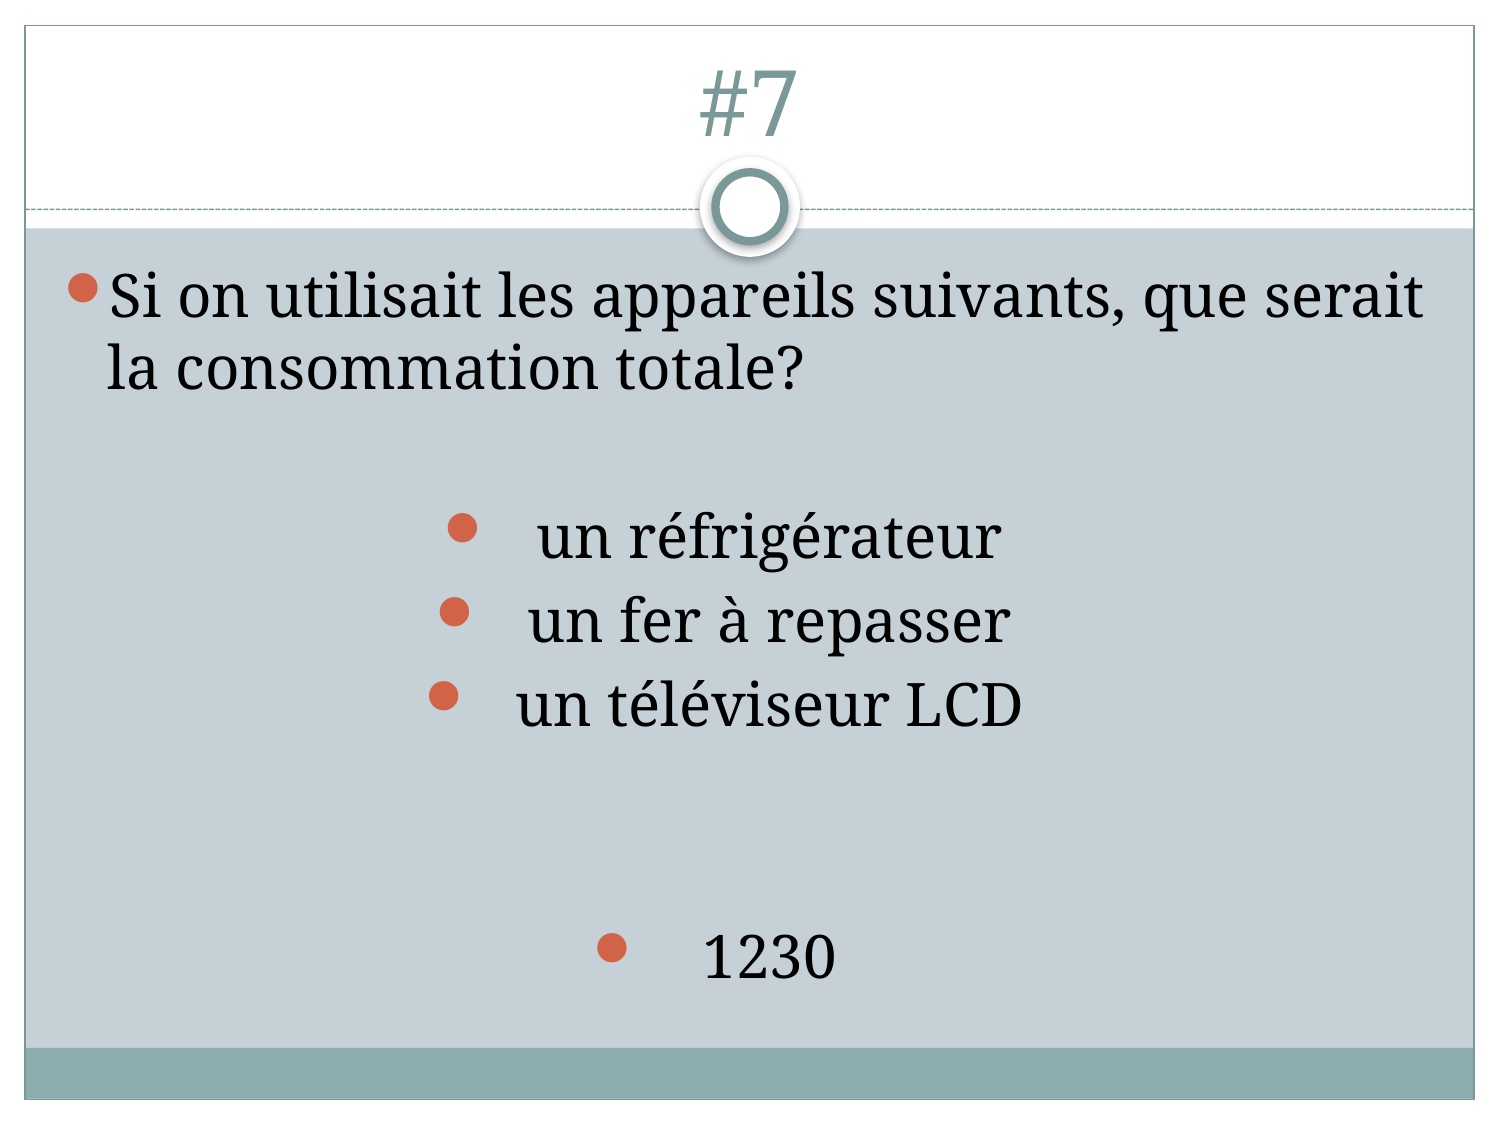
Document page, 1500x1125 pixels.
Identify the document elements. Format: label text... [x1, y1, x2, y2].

title #7 [49, 37, 1450, 162]
list Si on utilisait les appareils suivants, que serait la consommation totale? un réfrigérateur un fer à repasser un téléviseur LCD 1230 [49, 250, 1445, 1001]
